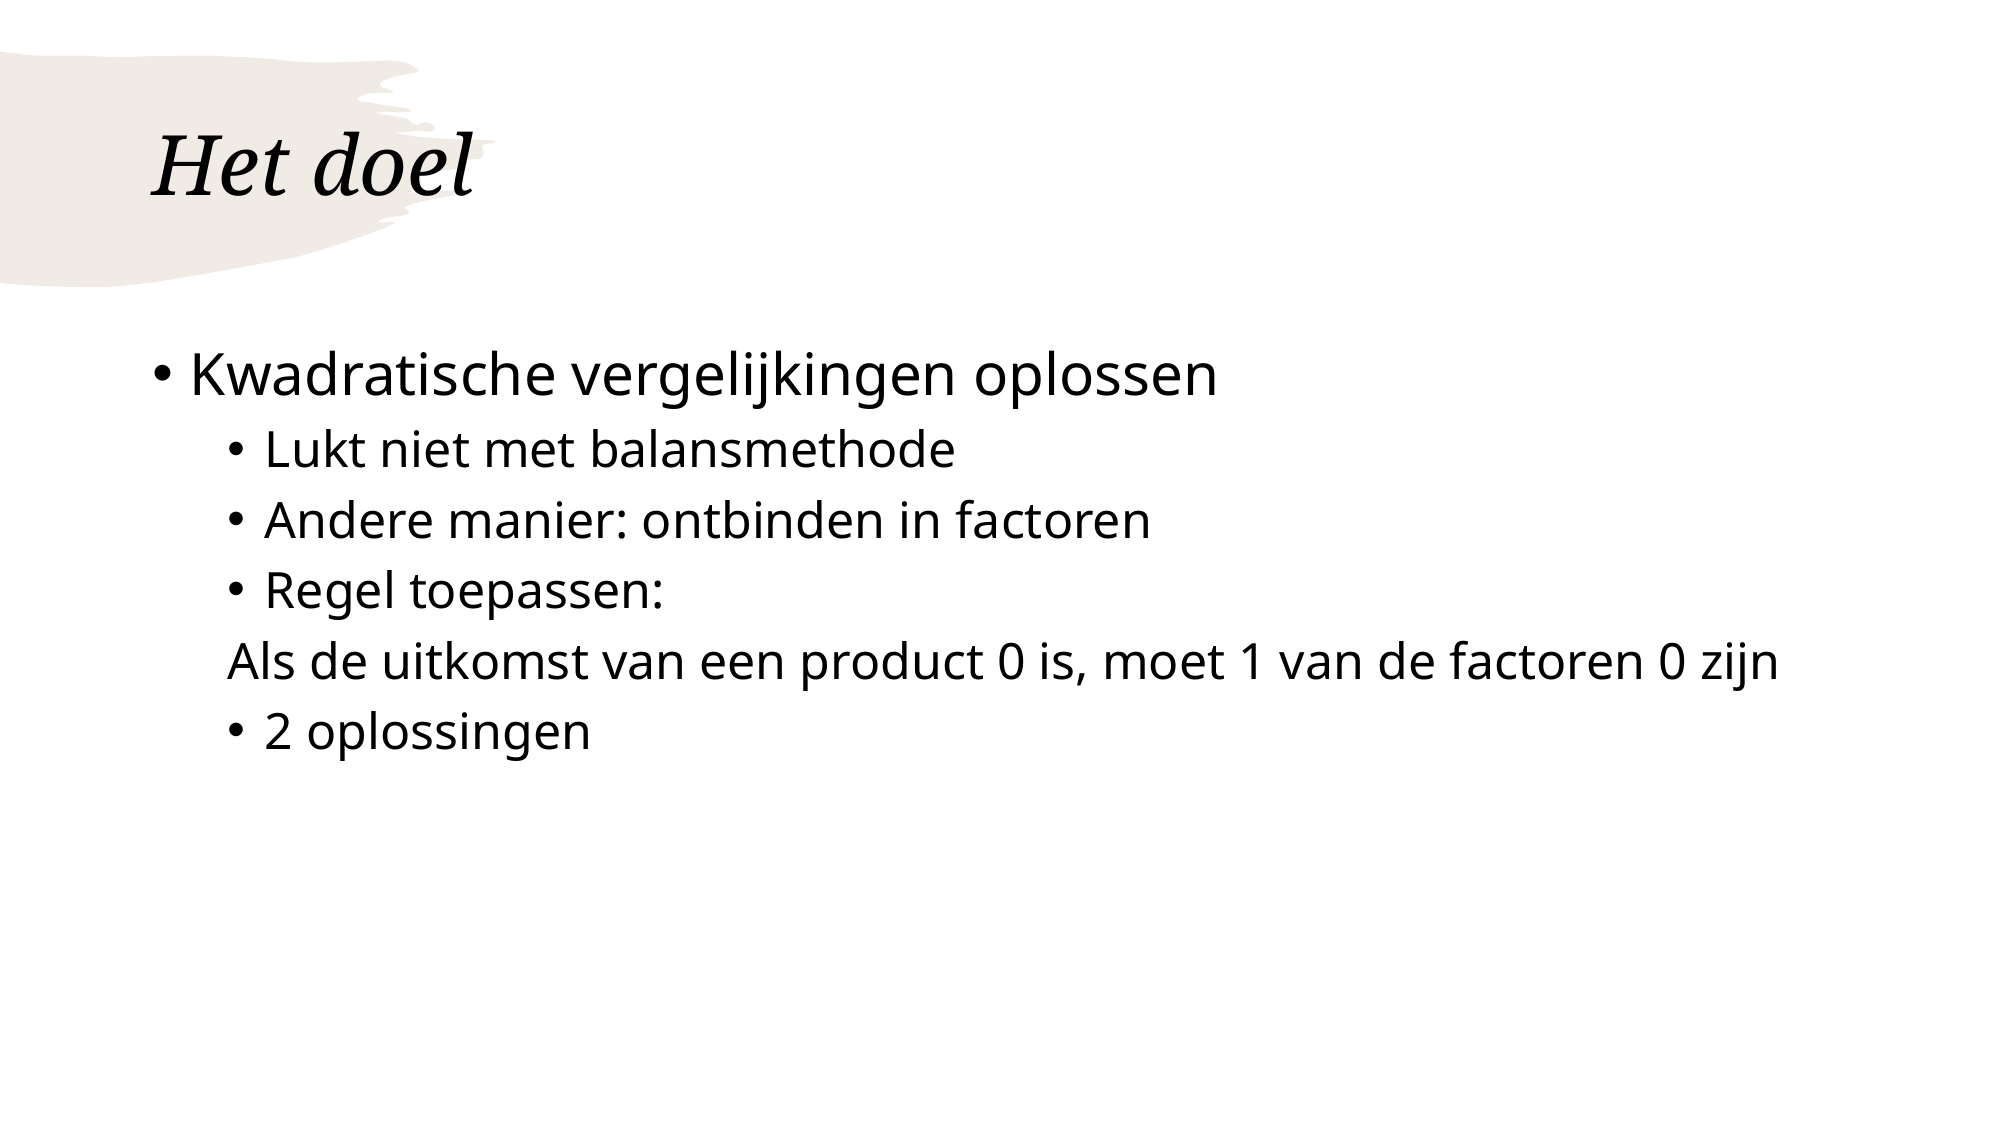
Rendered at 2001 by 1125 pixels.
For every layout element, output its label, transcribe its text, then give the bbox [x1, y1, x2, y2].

title Het doel [137, 59, 1863, 278]
list Kwadratische vergelijkingen oplossen Lukt niet met balansmethode Andere manier: ontbinden in factoren Regel toepassen: Als de uitkomst van een product 0 is, moet 1 van de factoren 0 zijn 2 oplossingen [137, 329, 1863, 1013]
